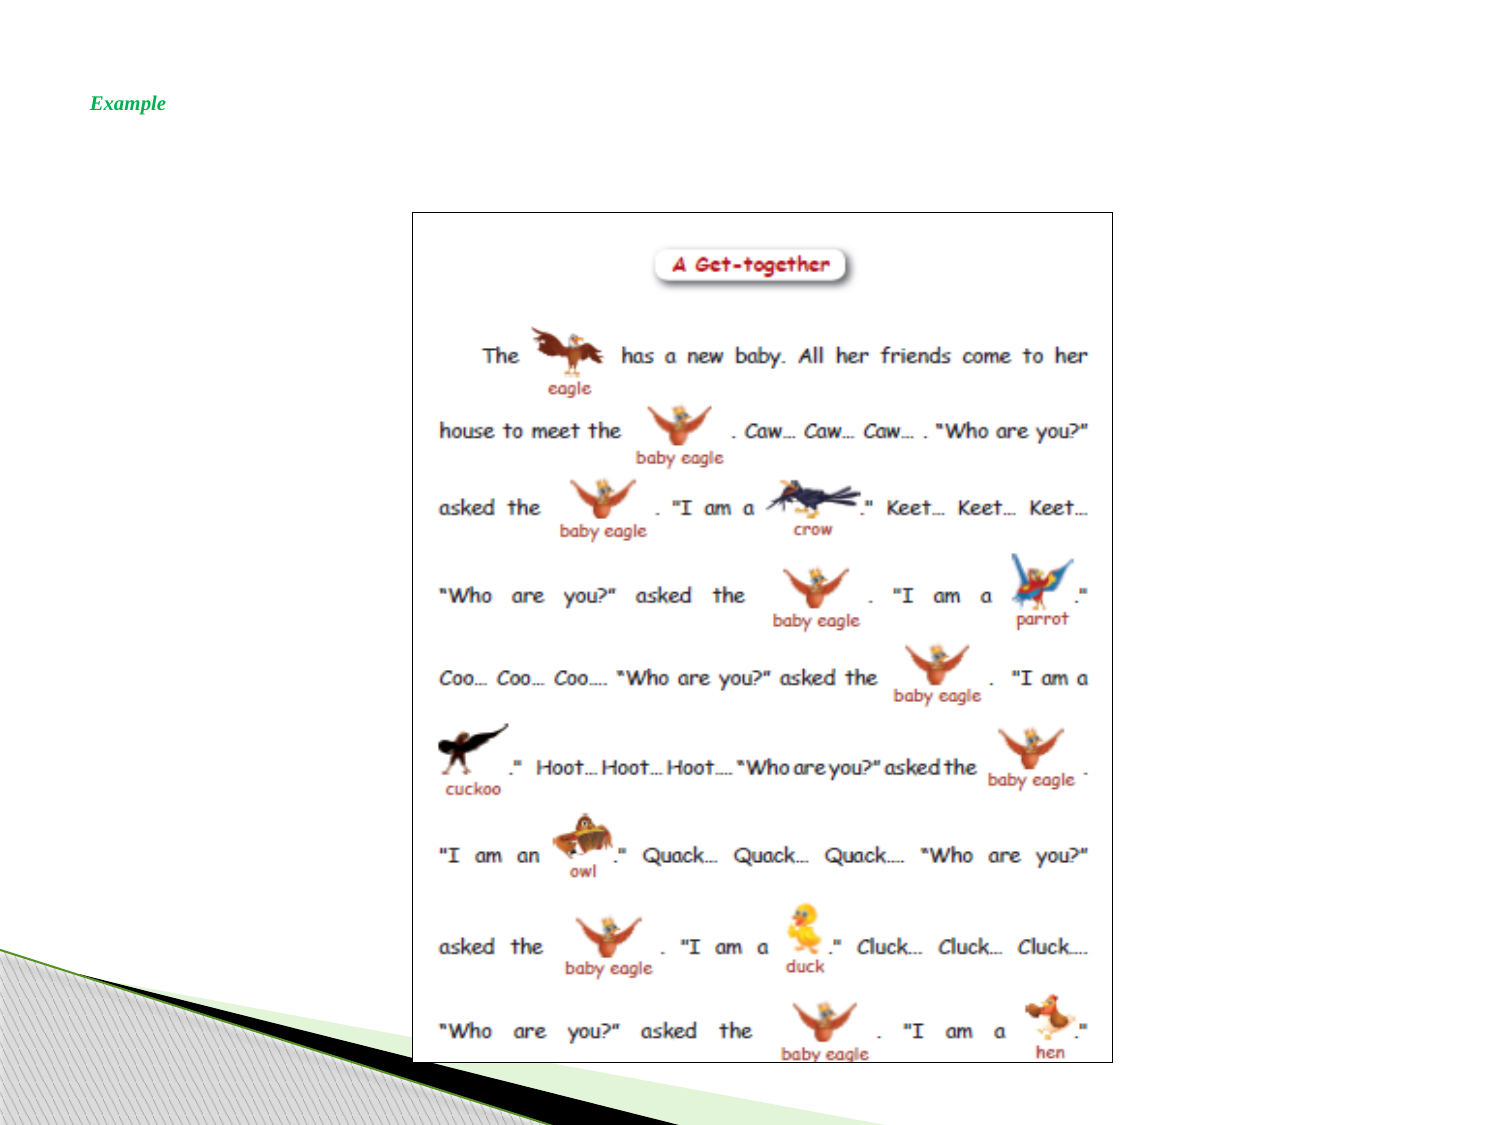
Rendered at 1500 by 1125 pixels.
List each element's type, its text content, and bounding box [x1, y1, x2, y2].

title Example [75, 45, 1425, 163]
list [412, 212, 1113, 1063]
